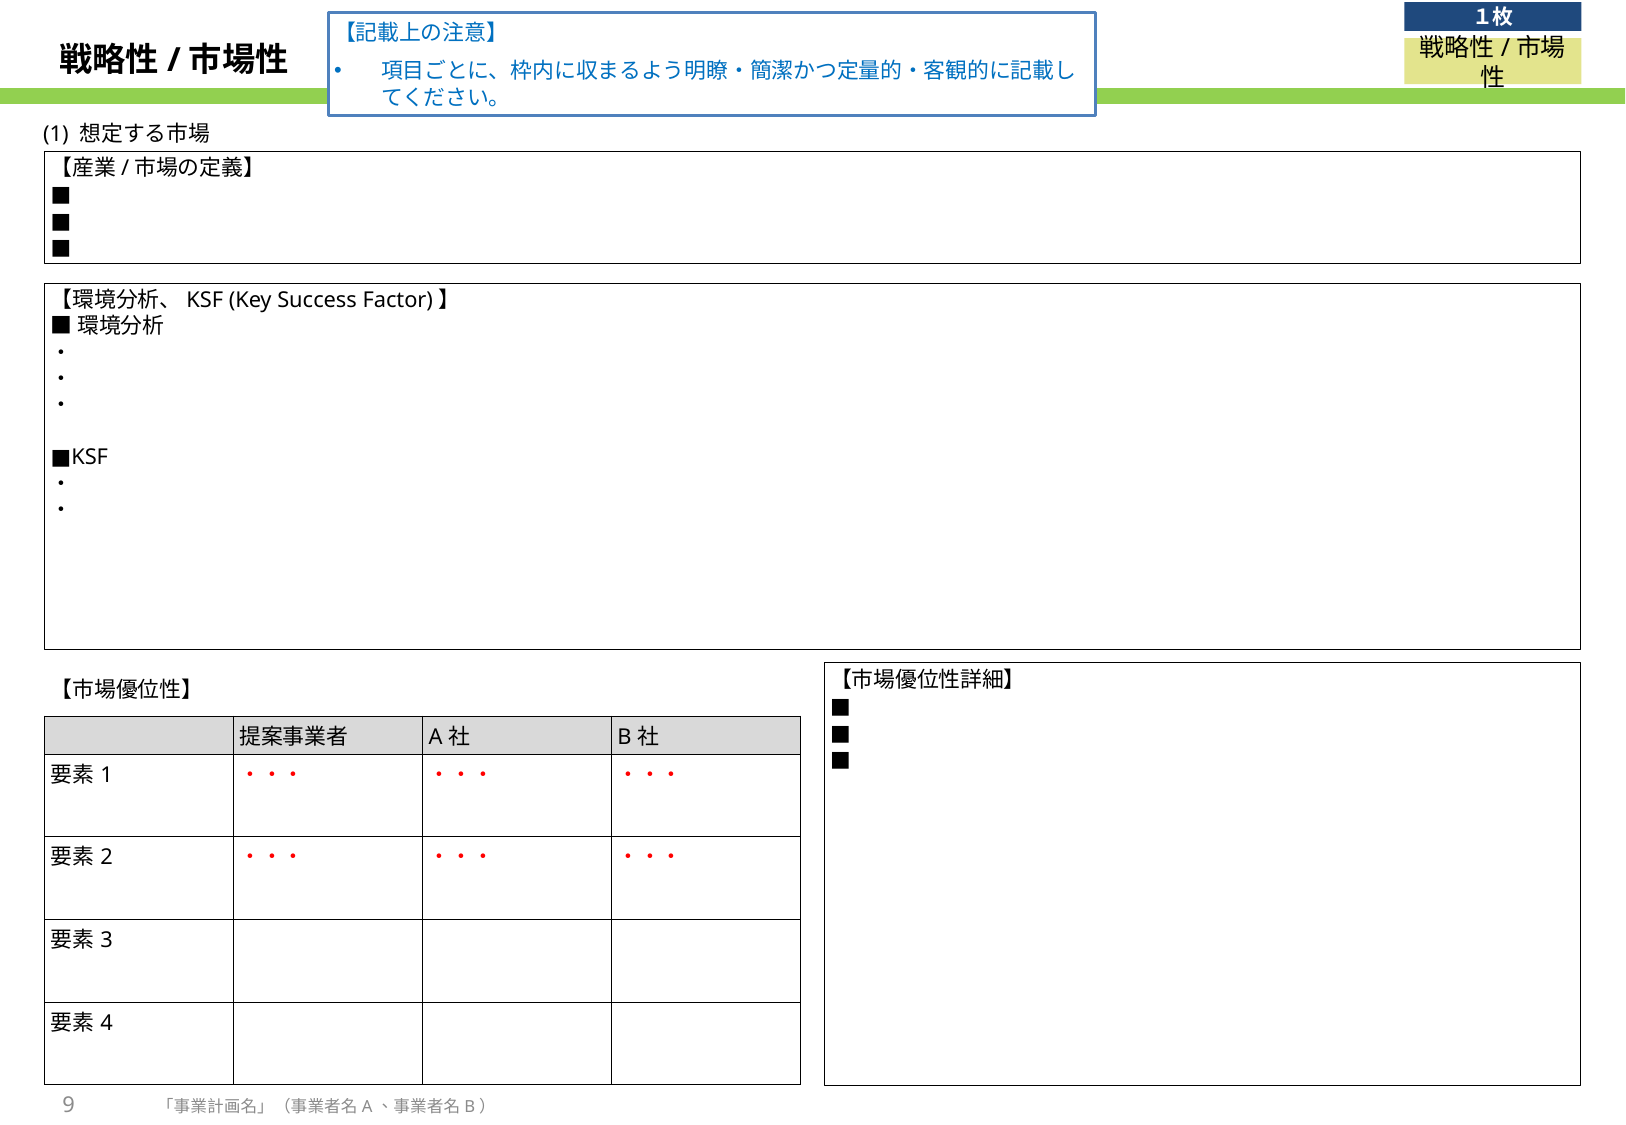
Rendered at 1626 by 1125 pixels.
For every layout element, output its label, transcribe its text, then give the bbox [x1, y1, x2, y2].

table_cell ・・・ [234, 837, 422, 919]
text_box 【記載上の注意】 項目ごとに、枠内に収まるよう明瞭・簡潔かつ定量的・客観的に記載してください。 [328, 12, 1096, 116]
table_cell 要素1 [45, 755, 233, 836]
text_box 戦略性/市場性 [1402, 36, 1584, 86]
text_box (1) 想定する市場 [37, 116, 217, 149]
text_box １枚 [1404, 2, 1582, 31]
title 戦略性/市場性 [1096, 30, 1581, 89]
table_cell [45, 717, 233, 754]
table_cell ・・・ [423, 837, 611, 919]
table_cell 要素4 [45, 1003, 233, 1084]
table_cell ・・・ [612, 755, 800, 836]
table_cell [234, 1003, 422, 1084]
table_cell 提案事業者 [234, 717, 422, 754]
table_cell [423, 920, 611, 1002]
footer 「事業計画名」（事業者名A、事業者名B） [151, 1082, 1581, 1125]
title 戦略性/市場性 [44, 30, 328, 89]
table_cell B社 [612, 717, 800, 754]
table_cell [423, 1003, 611, 1084]
table_cell ・・・ [612, 837, 800, 919]
table_cell ・・・ [423, 755, 611, 836]
text_box 【市場優位性詳細】 ■ ■ ■ [824, 662, 1581, 1085]
text_box 【環境分析、KSF (Key Success Factor)】 ■環境分析 ・ ・ ・ ■KSF ・ ・ [44, 282, 1581, 650]
slide_number 9 [56, 1085, 151, 1125]
table_header 【市場優位性】 [45, 669, 801, 716]
table_cell 要素2 [45, 837, 233, 919]
text_box 【産業/市場の定義】 ■ ■ ■ [44, 150, 1581, 264]
table_cell [612, 1003, 800, 1084]
table_cell [234, 920, 422, 1002]
table_cell ・・・ [234, 755, 422, 836]
table_cell [612, 920, 800, 1002]
table_cell 要素3 [45, 920, 233, 1002]
table_cell A社 [423, 717, 611, 754]
